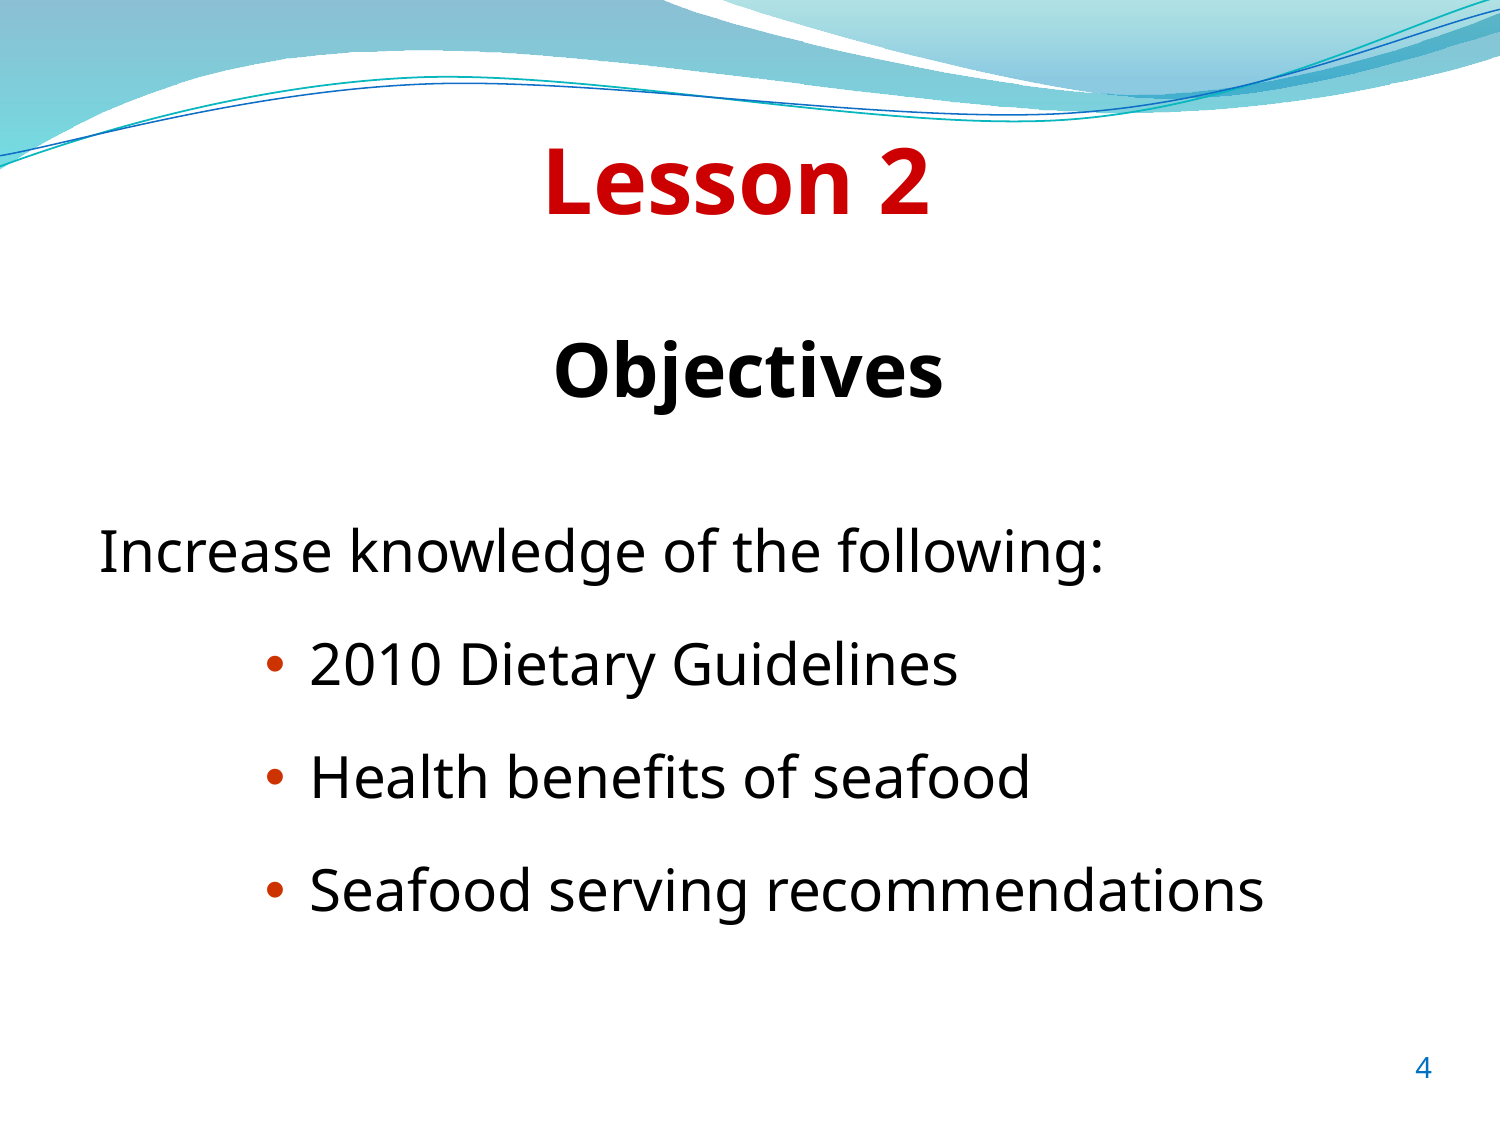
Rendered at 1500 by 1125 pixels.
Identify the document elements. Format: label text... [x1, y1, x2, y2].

text_box 4 [1349, 1012, 1498, 1125]
subtitle Increase knowledge of the following: 2010 Dietary Guidelines Health benefits of seafood Seafood serving recommendations [99, 515, 1450, 1125]
title Lesson 2 Objectives [0, 112, 1500, 413]
